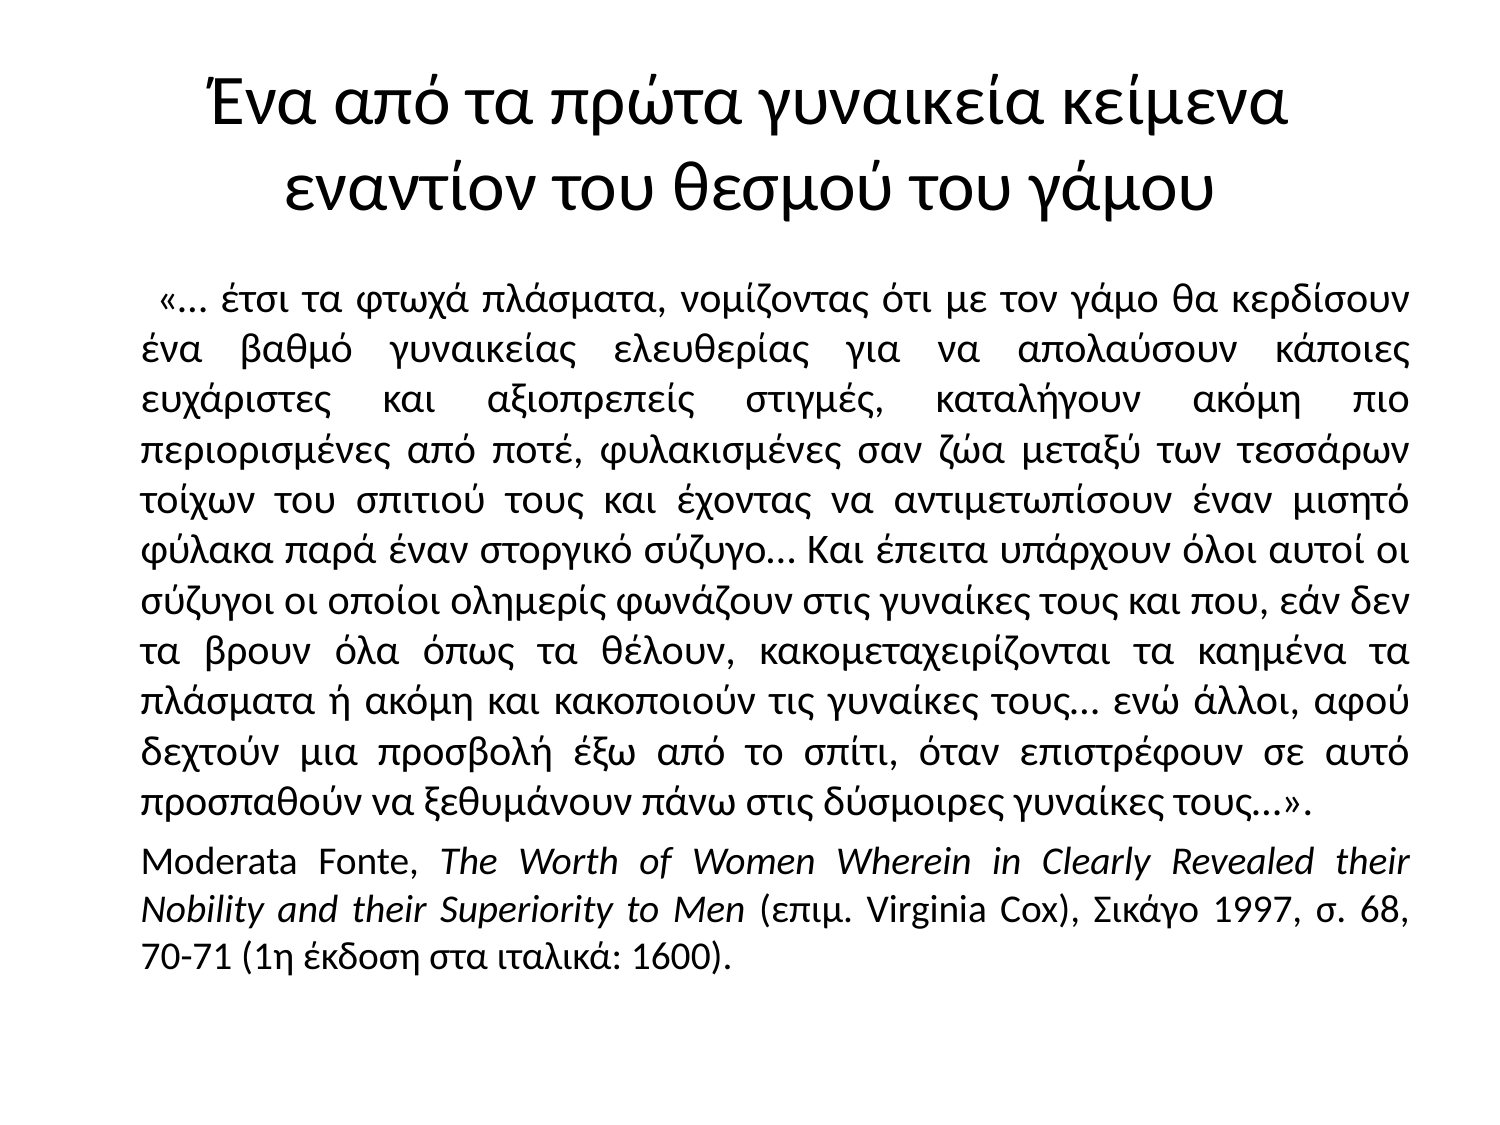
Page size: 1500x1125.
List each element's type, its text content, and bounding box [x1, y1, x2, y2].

title Ένα από τα πρώτα γυναικεία κείμενα εναντίον του θεσμού του γάμου [75, 45, 1425, 233]
list «… έτσι τα φτωχά πλάσματα, νομίζοντας ότι με τον γάμο θα κερδίσουν ένα βαθμό γυναικείας ελευθερίας για να απολαύσουν κάποιες ευχάριστες και αξιοπρεπείς στιγμές, καταλήγουν ακόμη πιο περιορισμένες από ποτέ, φυλακισμένες σαν ζώα μεταξύ των τεσσάρων τοίχων του σπιτιού τους και έχοντας να αντιμετωπίσουν έναν μισητό φύλακα παρά έναν στοργικό σύζυγο… Και έπειτα υπάρχουν όλοι αυτοί οι σύζυγοι οι οποίοι ολημερίς φωνάζουν στις γυναίκες τους και που, εάν δεν τα βρουν όλα όπως τα θέλουν, κακομεταχειρίζονται τα καημένα τα πλάσματα ή ακόμη και κακοποιούν τις γυναίκες τους… ενώ άλλοι, αφoύ δεχτούν μια προσβολή έξω από το σπίτι, όταν επιστρέφουν σε αυτό προσπαθούν να ξεθυμάνουν πάνω στις δύσμοιρες γυναίκες τους…». Moderata Fonte, The Worth of Women Wherein in Clearly Revealed their Nobility and their Superiority to Men (επιμ. Virginia Cox), Σικάγο 1997, σ. 68, 70-71 (1η έκδοση στα ιταλικά: 1600). [75, 262, 1425, 1005]
